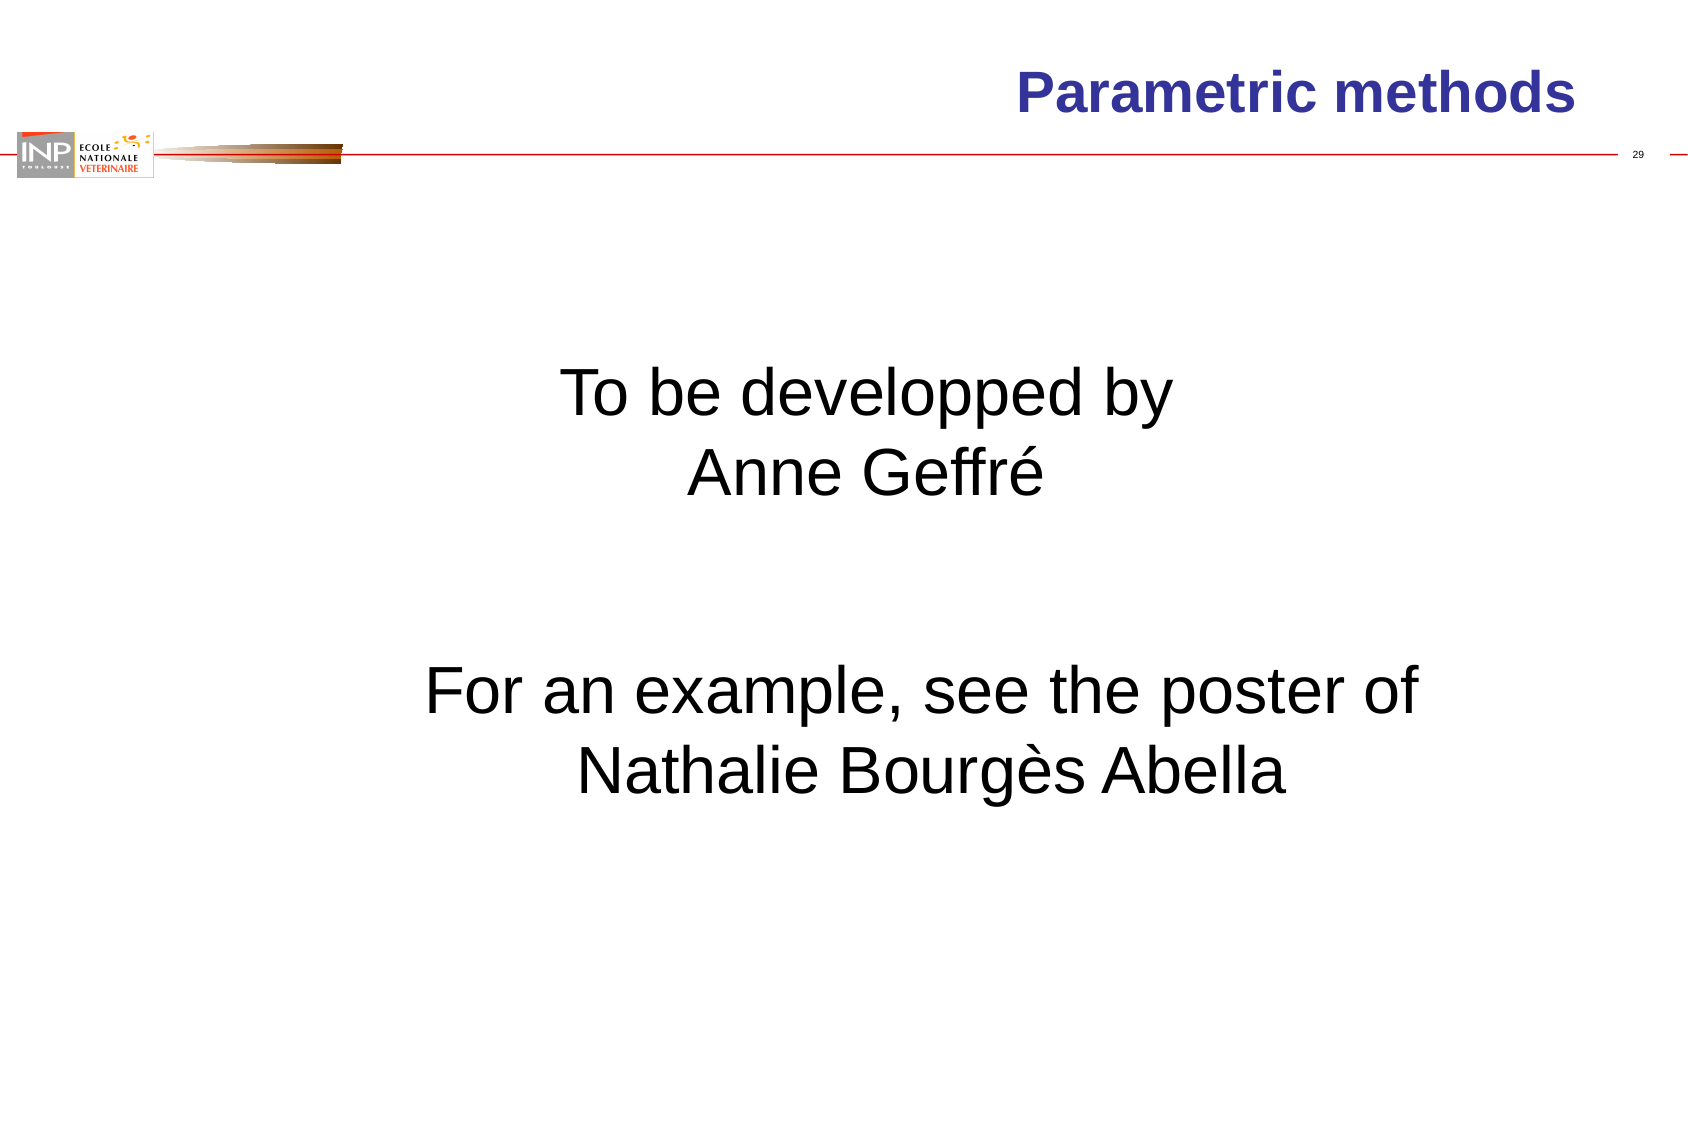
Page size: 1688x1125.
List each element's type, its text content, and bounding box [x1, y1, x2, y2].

title Parametric methods [80, 31, 1609, 147]
text_box To be developped by Anne Geffré [544, 341, 1189, 517]
picture [17, 132, 154, 178]
text_box For an example, see the poster of Nathalie Bourgès Abella [409, 639, 1454, 815]
